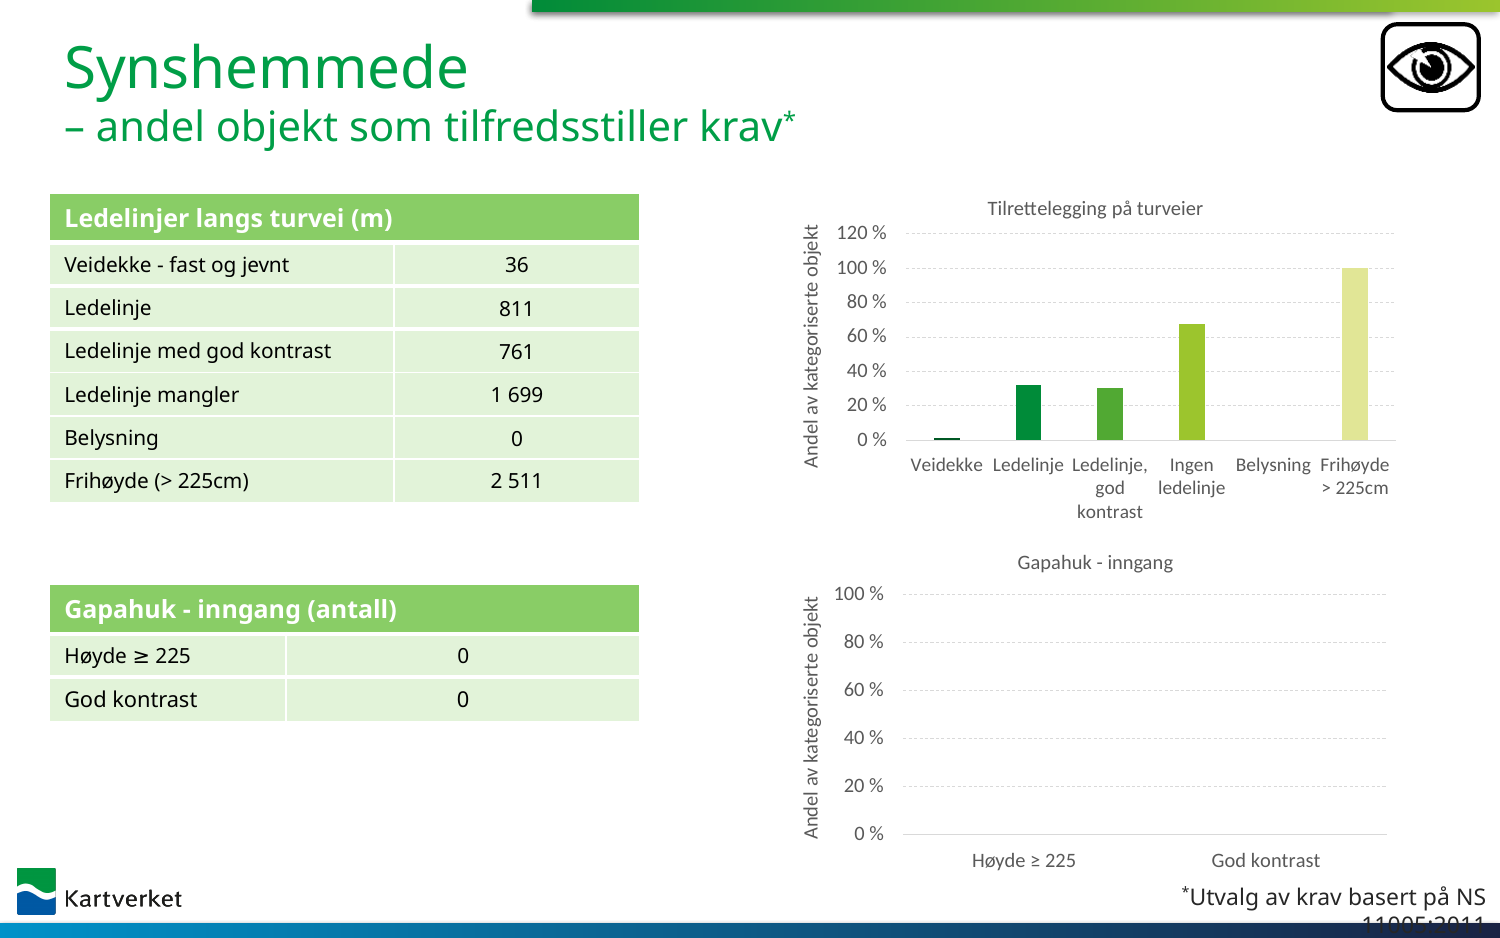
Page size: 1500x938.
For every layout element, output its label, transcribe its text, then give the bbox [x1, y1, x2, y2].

table_cell Veidekke - fast og jevnt [50, 245, 393, 284]
table_cell 2 511 [395, 460, 639, 502]
text_box *Utvalg av krav basert på NS 11005:2011 [1068, 873, 1500, 938]
table_header Ledelinjer langs turvei (m) [50, 194, 639, 240]
table_cell 36 [395, 245, 639, 284]
table_cell 811 [395, 288, 639, 327]
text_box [1382, 24, 1480, 111]
table_cell Ledelinje med god kontrast [50, 331, 393, 372]
table_cell 0 [395, 417, 639, 458]
table_cell 0 [287, 636, 639, 675]
picture [791, 541, 1400, 880]
table_cell 761 [395, 331, 639, 372]
table_cell Høyde ≥ 225 [50, 636, 285, 675]
table_header Gapahuk - inngang (antall) [50, 585, 639, 632]
text_box Synshemmede – andel objekt som tilfredsstiller krav* [49, 24, 1431, 158]
table_cell Belysning [50, 417, 393, 458]
table_cell Ledelinje [50, 288, 393, 327]
table_cell Ledelinje mangler [50, 373, 393, 415]
table_cell God kontrast [50, 679, 285, 721]
table_cell Frihøyde (> 225cm) [50, 460, 393, 502]
picture [791, 187, 1400, 526]
table_cell 1 699 [395, 373, 639, 415]
table_cell 0 [287, 679, 639, 721]
